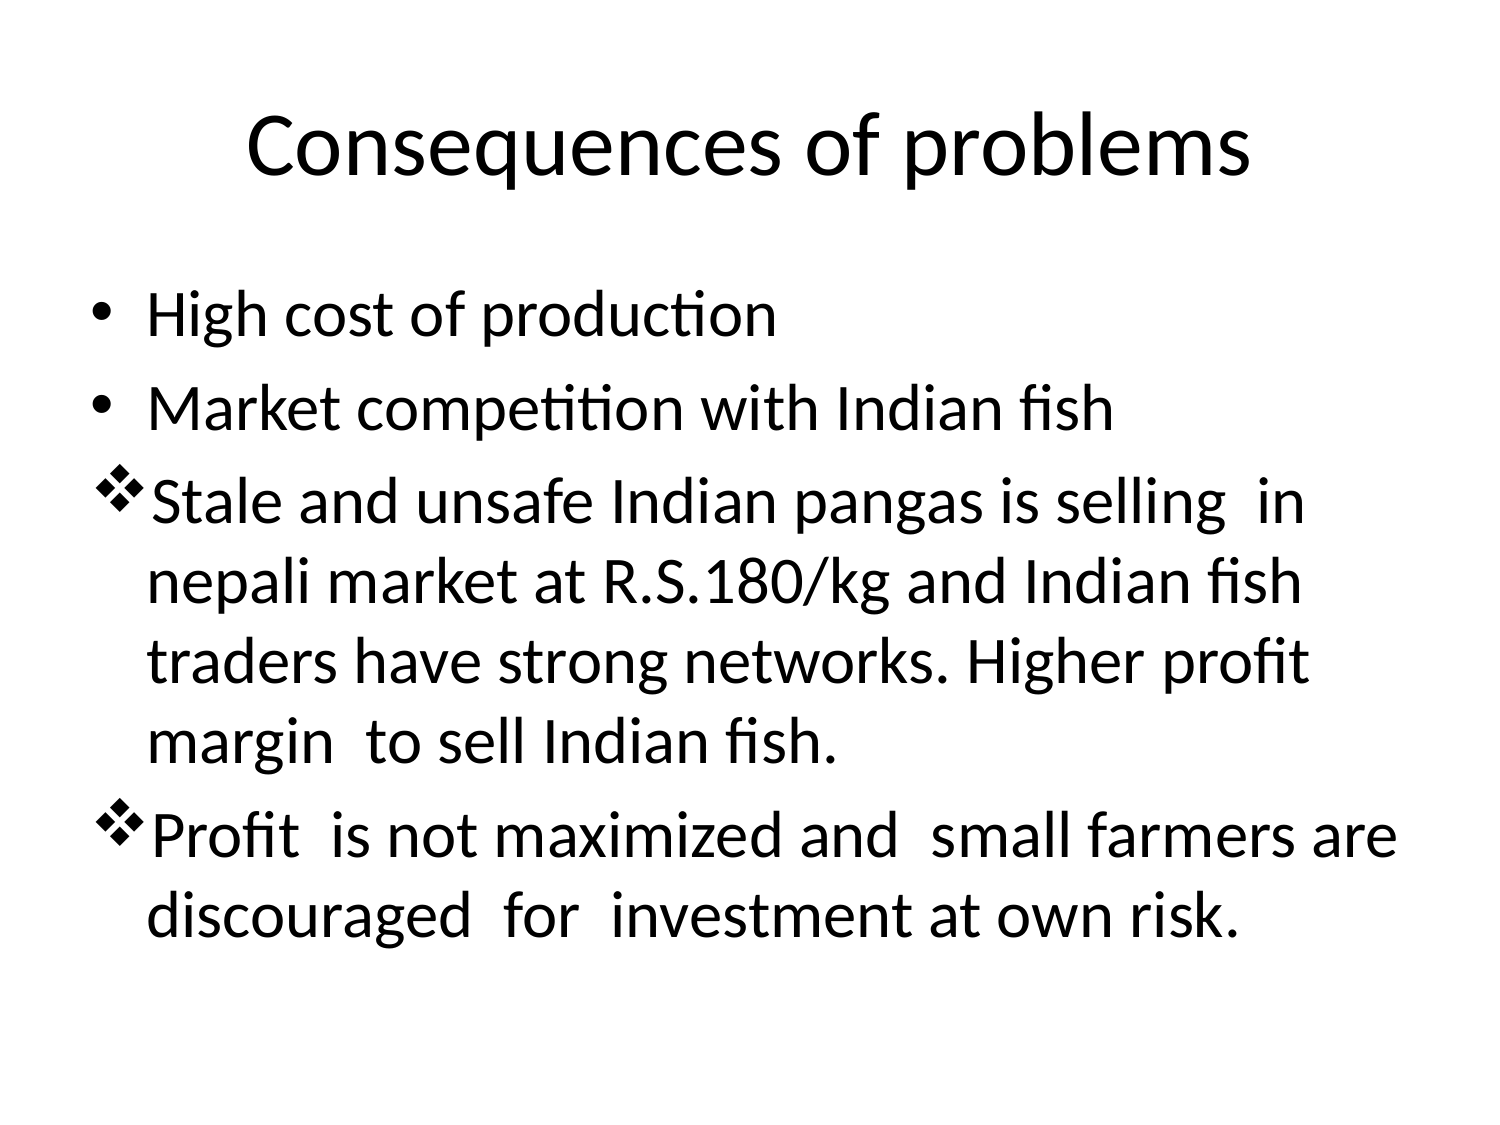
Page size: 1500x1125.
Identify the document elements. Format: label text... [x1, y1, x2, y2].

title Consequences of problems [75, 45, 1425, 233]
list High cost of production Market competition with Indian fish Stale and unsafe Indian pangas is selling in nepali market at R.S.180/kg and Indian fish traders have strong networks. Higher profit margin to sell Indian fish. Profit is not maximized and small farmers are discouraged for investment at own risk. [75, 262, 1463, 1005]
